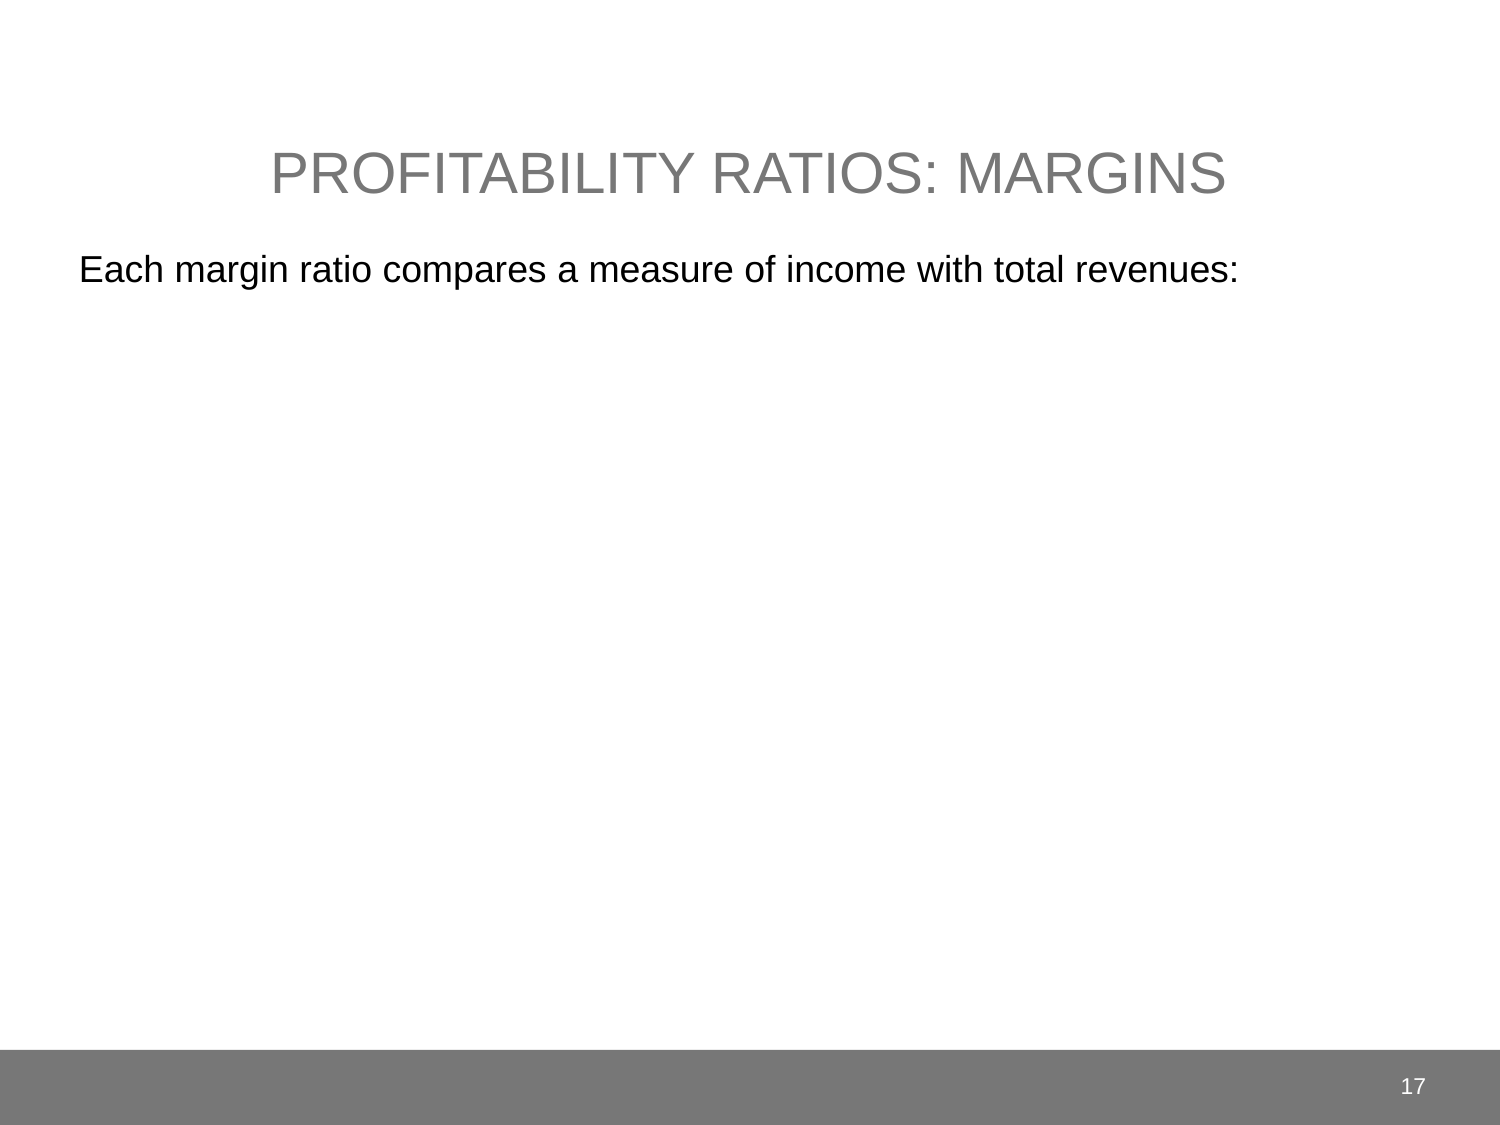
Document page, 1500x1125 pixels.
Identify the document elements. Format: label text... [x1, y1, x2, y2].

slide_number 17 [1312, 1055, 1442, 1116]
title Profitability ratios: Margins [62, 24, 1437, 213]
